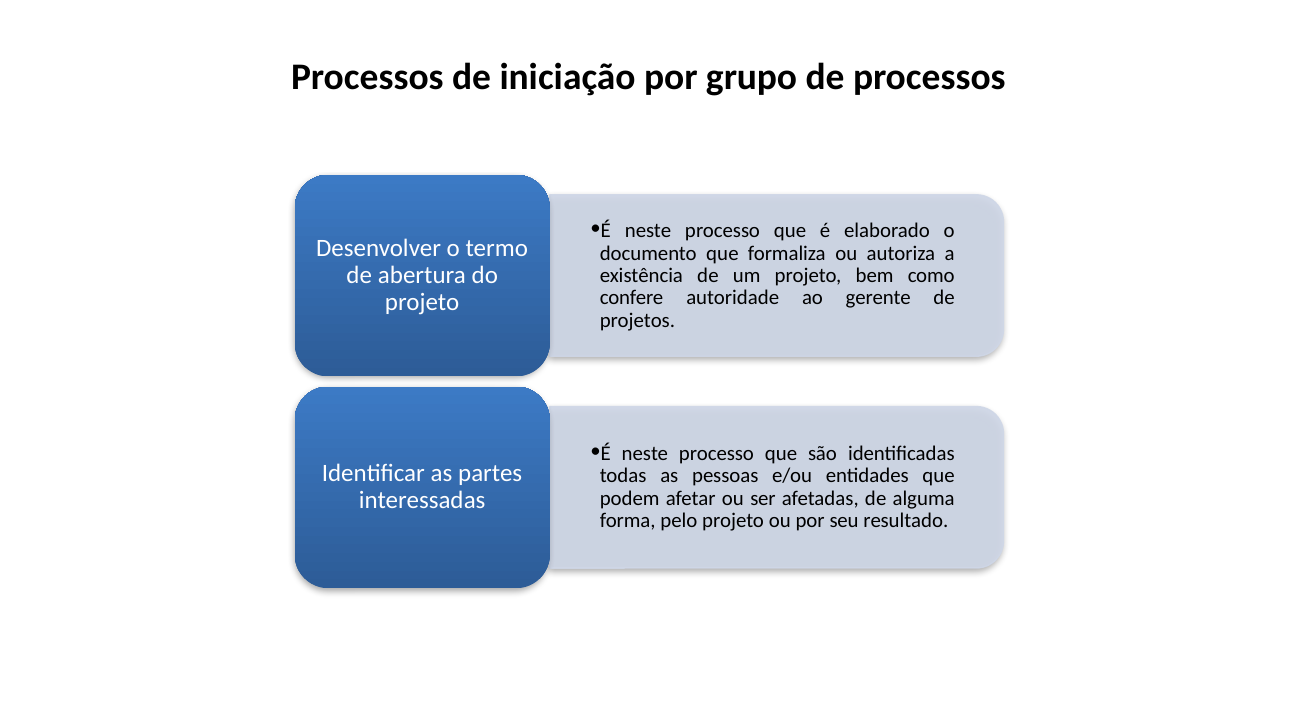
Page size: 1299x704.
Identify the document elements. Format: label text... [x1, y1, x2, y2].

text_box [294, 174, 1004, 589]
text_box Processos de iniciação por grupo de processos [0, 44, 1299, 106]
